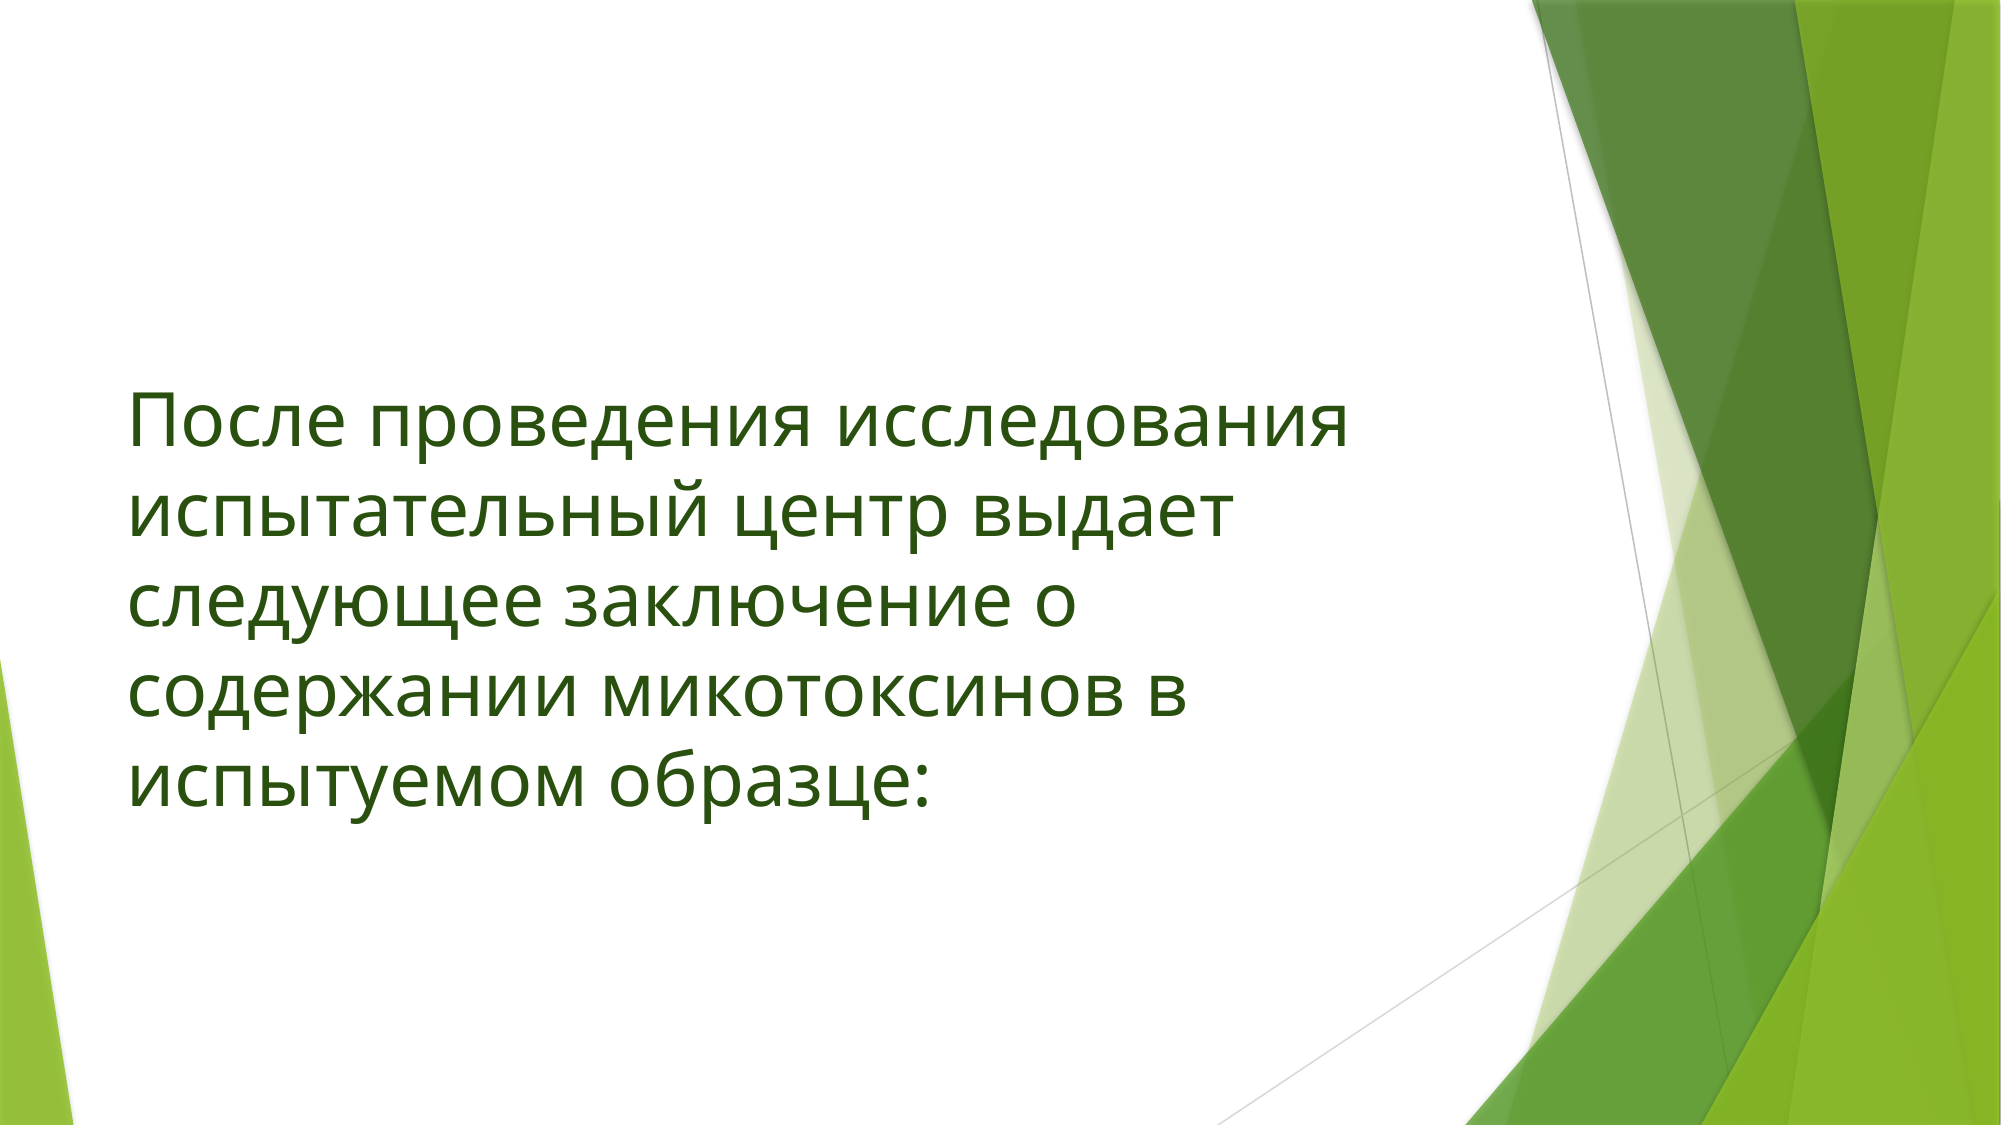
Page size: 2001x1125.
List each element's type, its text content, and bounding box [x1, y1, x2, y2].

title После проведения исследования испытательный центр выдает следующее заключение о содержании микотоксинов в испытуемом образце: [111, 363, 1522, 938]
